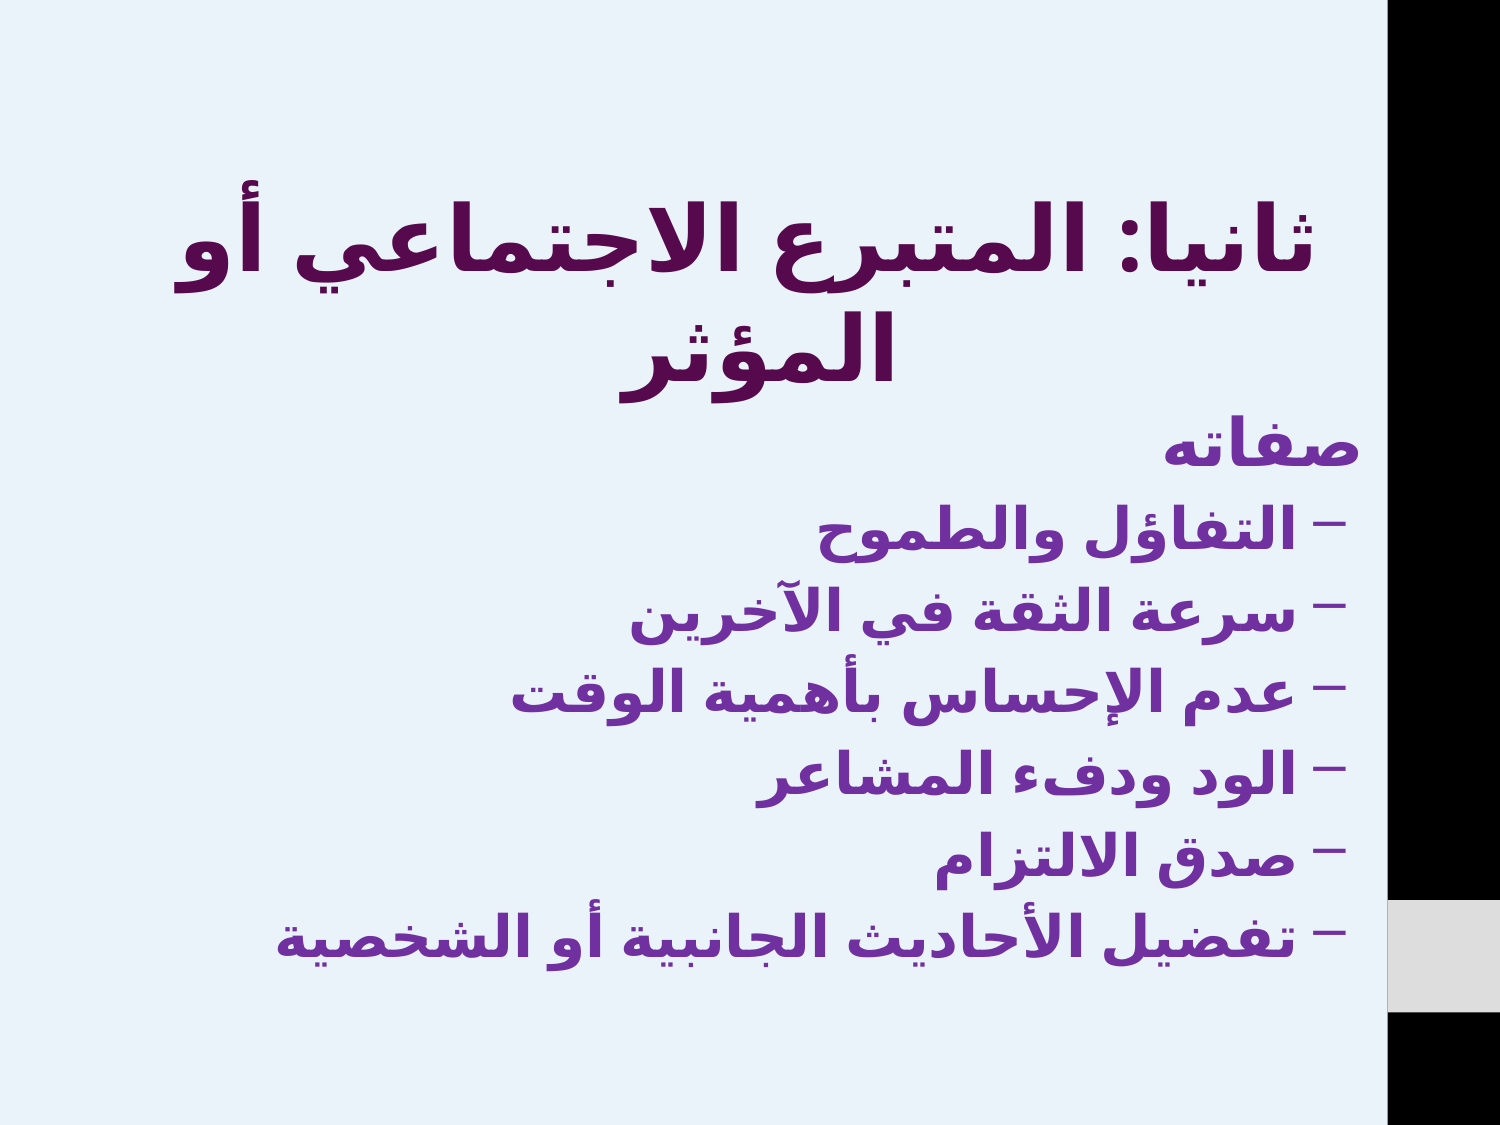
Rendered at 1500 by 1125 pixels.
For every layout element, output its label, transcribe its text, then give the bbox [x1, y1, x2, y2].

text_box ثانيا: المتبرع الاجتماعي أو المؤثر [41, 196, 1459, 384]
text_box صفاته التفاؤل والطموح سرعة الثقة في الآخرين عدم الإحساس بأهمية الوقت الود ودفء المشاعر صدق الالتزام تفضيل الأحاديث الجانبية أو الشخصية [17, 391, 1436, 1047]
